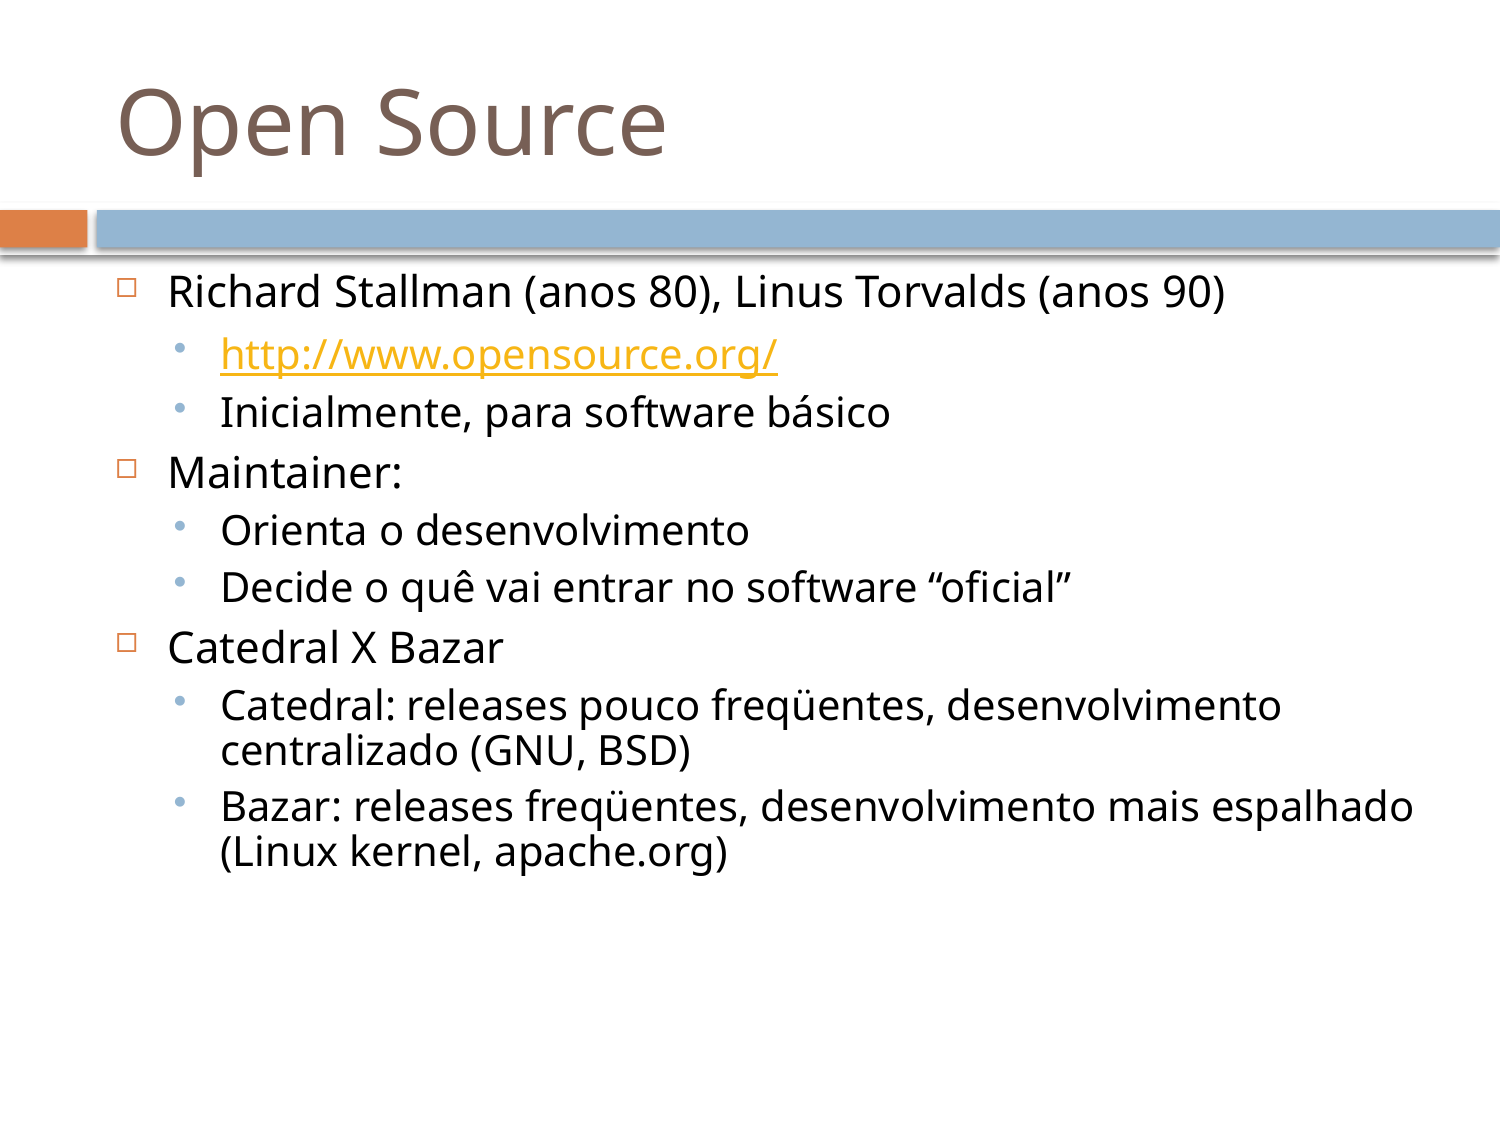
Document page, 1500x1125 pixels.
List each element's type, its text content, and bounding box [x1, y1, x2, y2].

list Richard Stallman (anos 80), Linus Torvalds (anos 90) http://www.opensource.org/ Inicialmente, para software básico Maintainer: Orienta o desenvolvimento Decide o quê vai entrar no software “oficial” Catedral X Bazar Catedral: releases pouco freqüentes, desenvolvimento centralizado (GNU, BSD) Bazar: releases freqüentes, desenvolvimento mais espalhado (Linux kernel, apache.org) [100, 262, 1438, 1005]
title Open Source [100, 37, 1438, 200]
